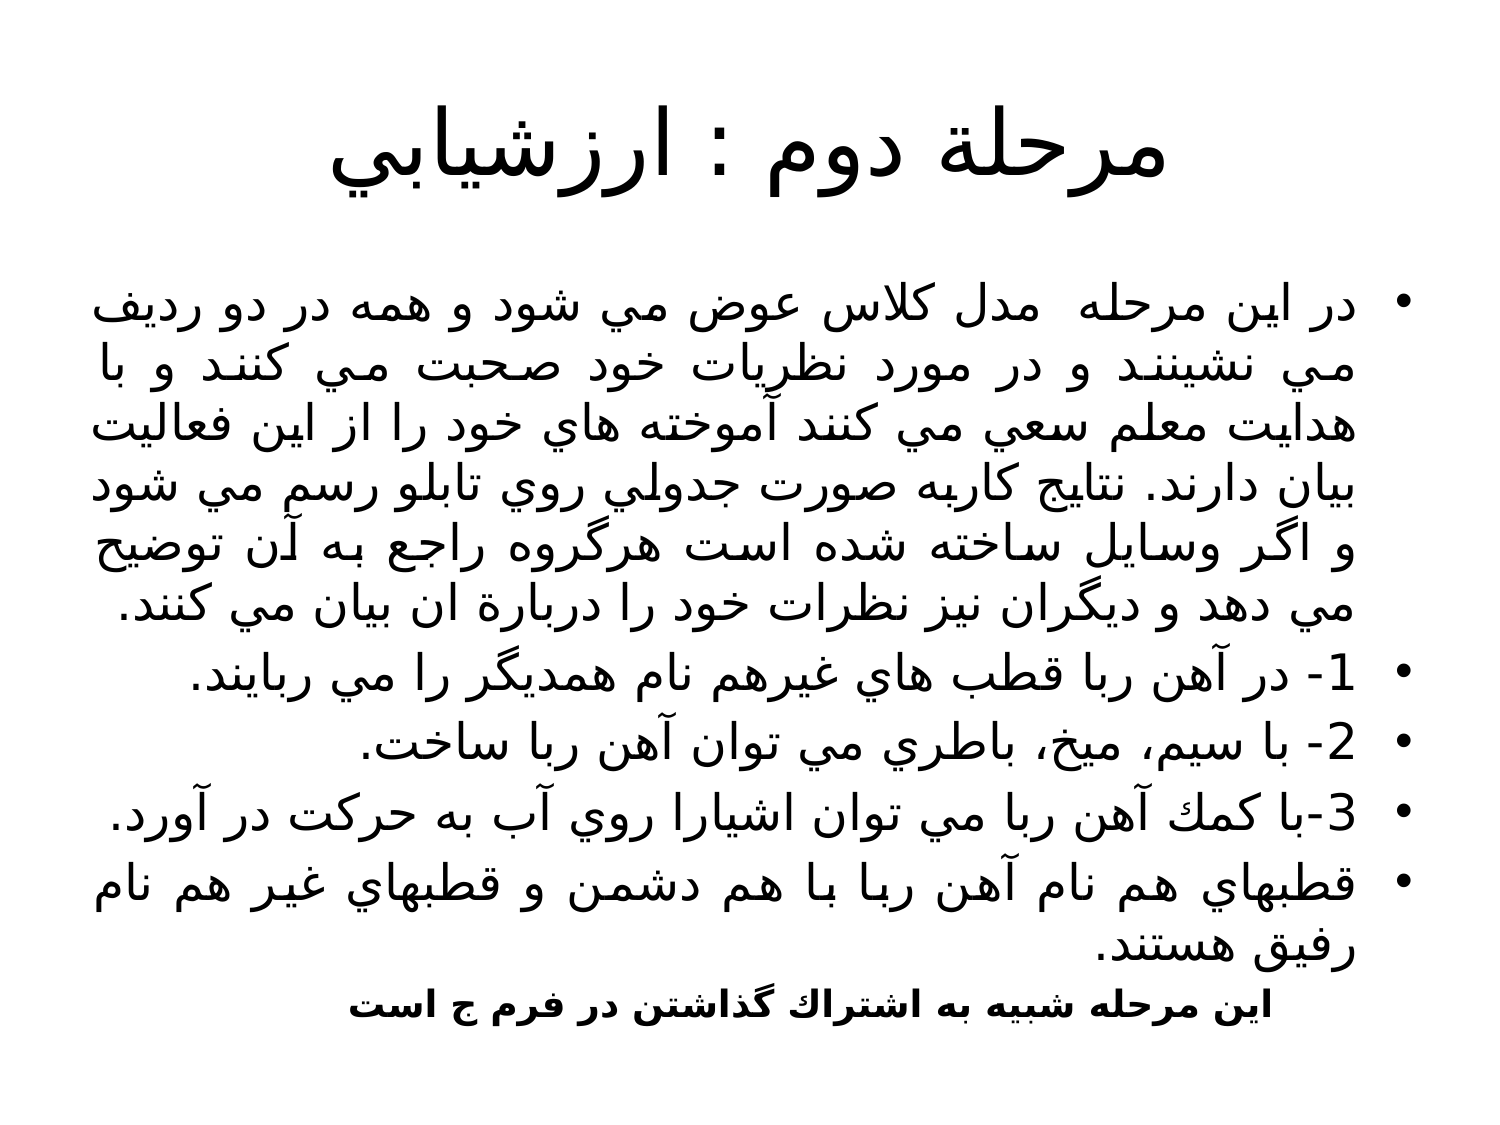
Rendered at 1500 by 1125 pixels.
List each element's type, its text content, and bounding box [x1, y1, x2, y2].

title مرحلة دوم : ارزشيابي [75, 45, 1425, 233]
text_box اين مرحله شبيه به اشتراك گذاشتن در فرم ج است [333, 972, 1289, 1033]
list در اين مرحله مدل كلاس عوض مي شود و همه در دو رديف مي نشينند و در مورد نظريات خود صحبت مي كنند و با هدايت معلم سعي مي كنند آموخته هاي خود را از اين فعاليت بيان دارند. نتايج كاربه صورت جدولي روي تابلو رسم مي شود و اگر وسايل ساخته شده است هرگروه راجع به آن توضيح مي دهد و ديگران نيز نظرات خود را دربارة ان بيان مي كنند. 1- در آهن ربا قطب هاي غيرهم نام همديگر را مي ربايند. 2- با سيم، ميخ، باطري مي توان آهن ربا ساخت. 3-با كمك آهن ربا مي توان اشيارا روي آب به حركت در آورد. قطبهاي هم نام آهن ربا با هم دشمن و قطبهاي غير هم نام رفيق هستند. [75, 262, 1425, 1005]
